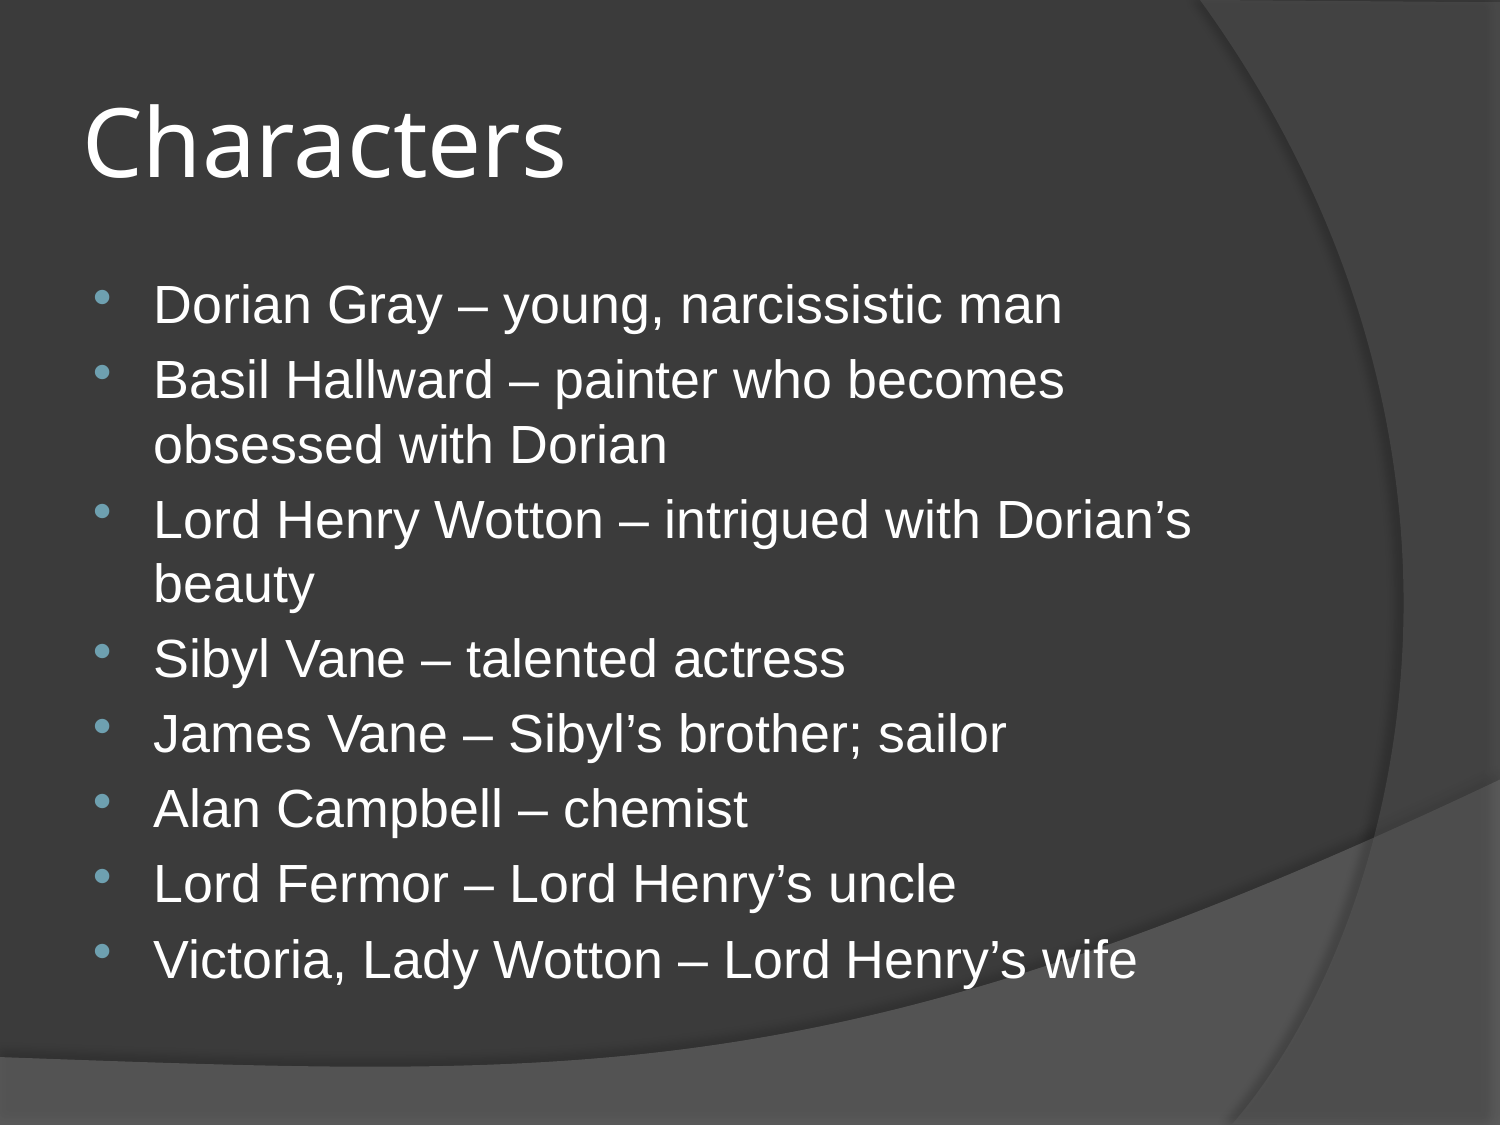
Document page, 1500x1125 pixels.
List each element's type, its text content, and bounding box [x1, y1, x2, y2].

list Dorian Gray – young, narcissistic man Basil Hallward – painter who becomes obsessed with Dorian Lord Henry Wotton – intrigued with Dorian’s beauty Sibyl Vane – talented actress James Vane – Sibyl’s brother; sailor Alan Campbell – chemist Lord Fermor – Lord Henry’s uncle Victoria, Lady Wotton – Lord Henry’s wife [75, 262, 1300, 1005]
title Characters [75, 45, 1300, 233]
